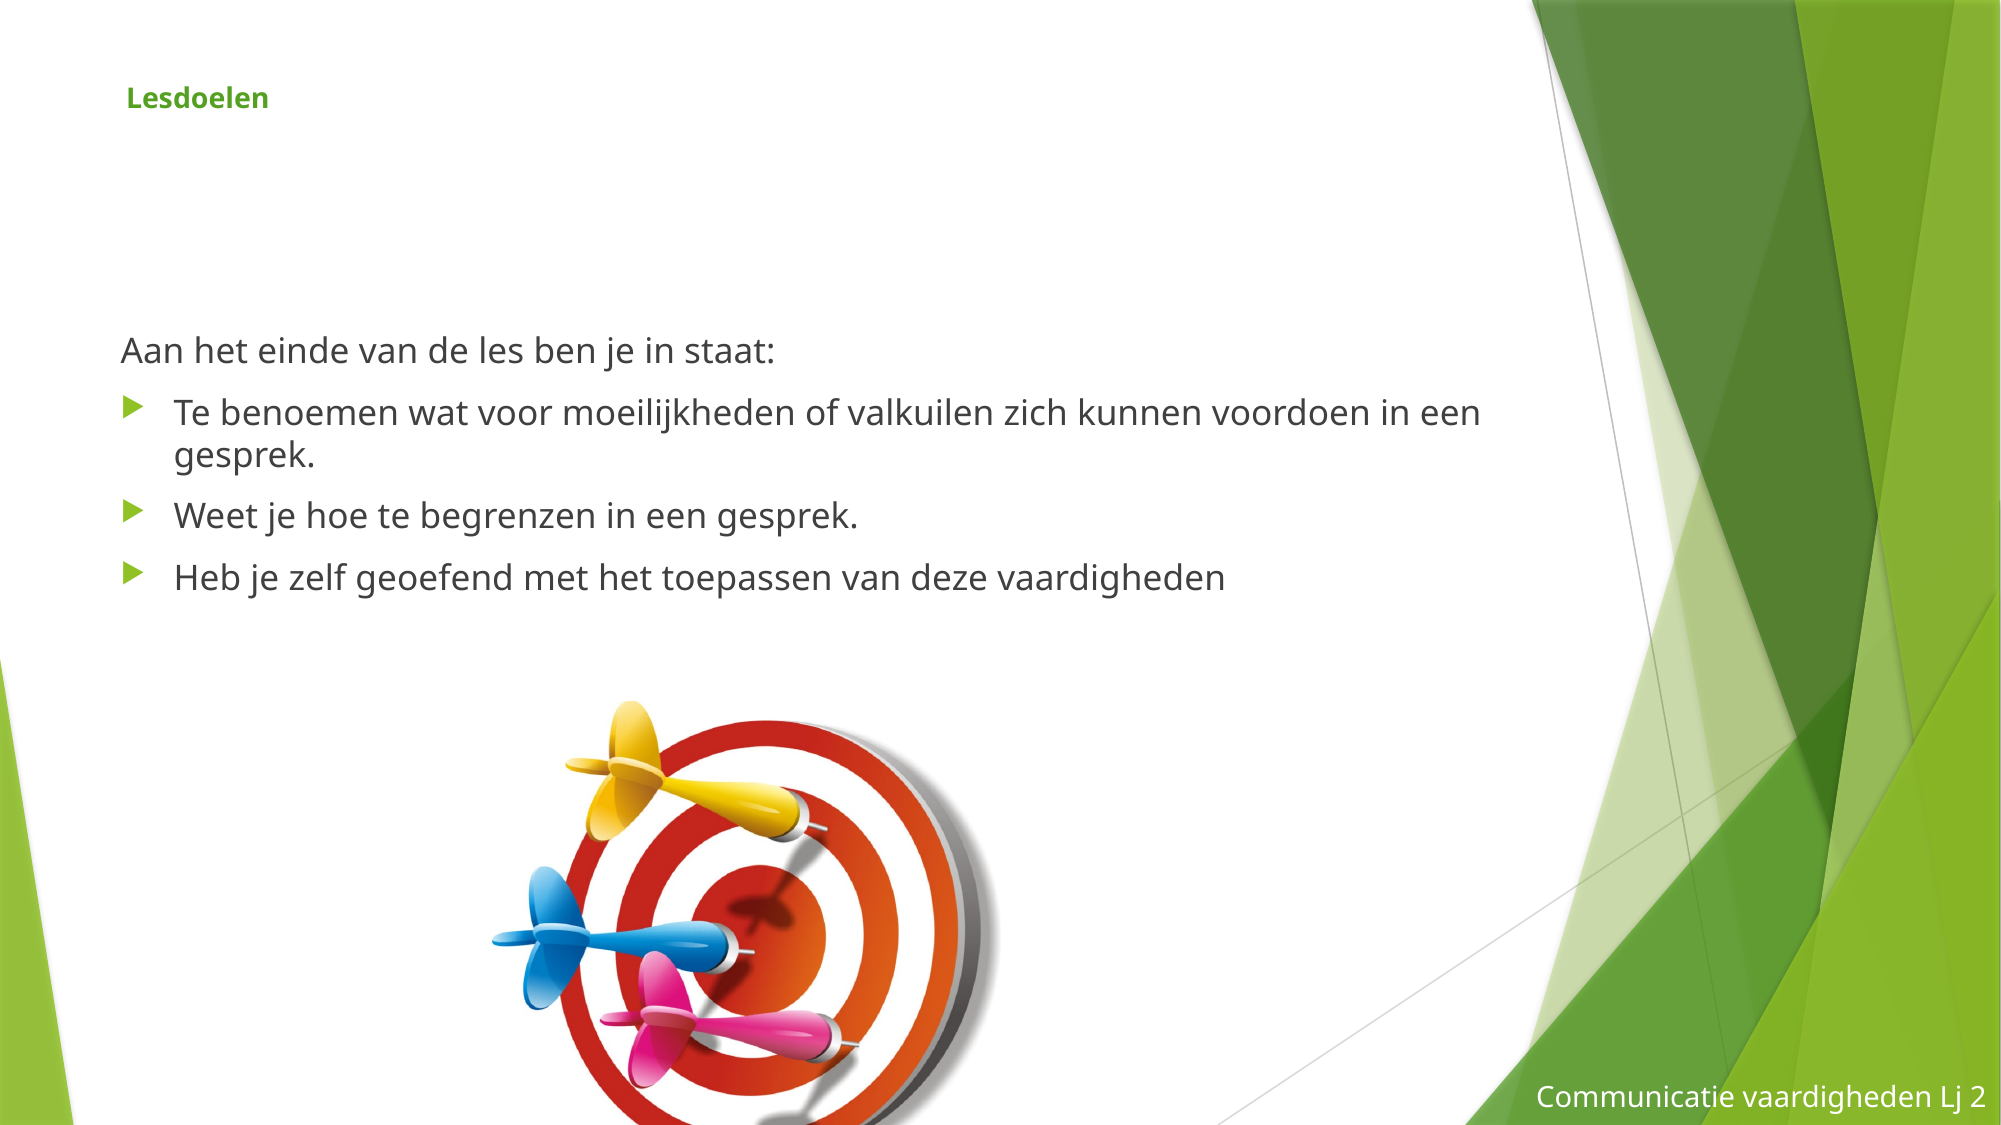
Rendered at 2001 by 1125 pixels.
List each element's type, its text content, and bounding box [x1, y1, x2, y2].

list Aan het einde van de les ben je in staat: Te benoemen wat voor moeilijkheden of valkuilen zich kunnen voordoen in een gesprek. Weet je hoe te begrenzen in een gesprek. Heb je zelf geoefend met het toepassen van deze vaardigheden [105, 258, 1516, 896]
text_box Communicatie vaardigheden Lj 2 [1521, 1071, 2000, 1122]
picture [450, 701, 1044, 1125]
title Lesdoelen [111, 72, 1522, 224]
